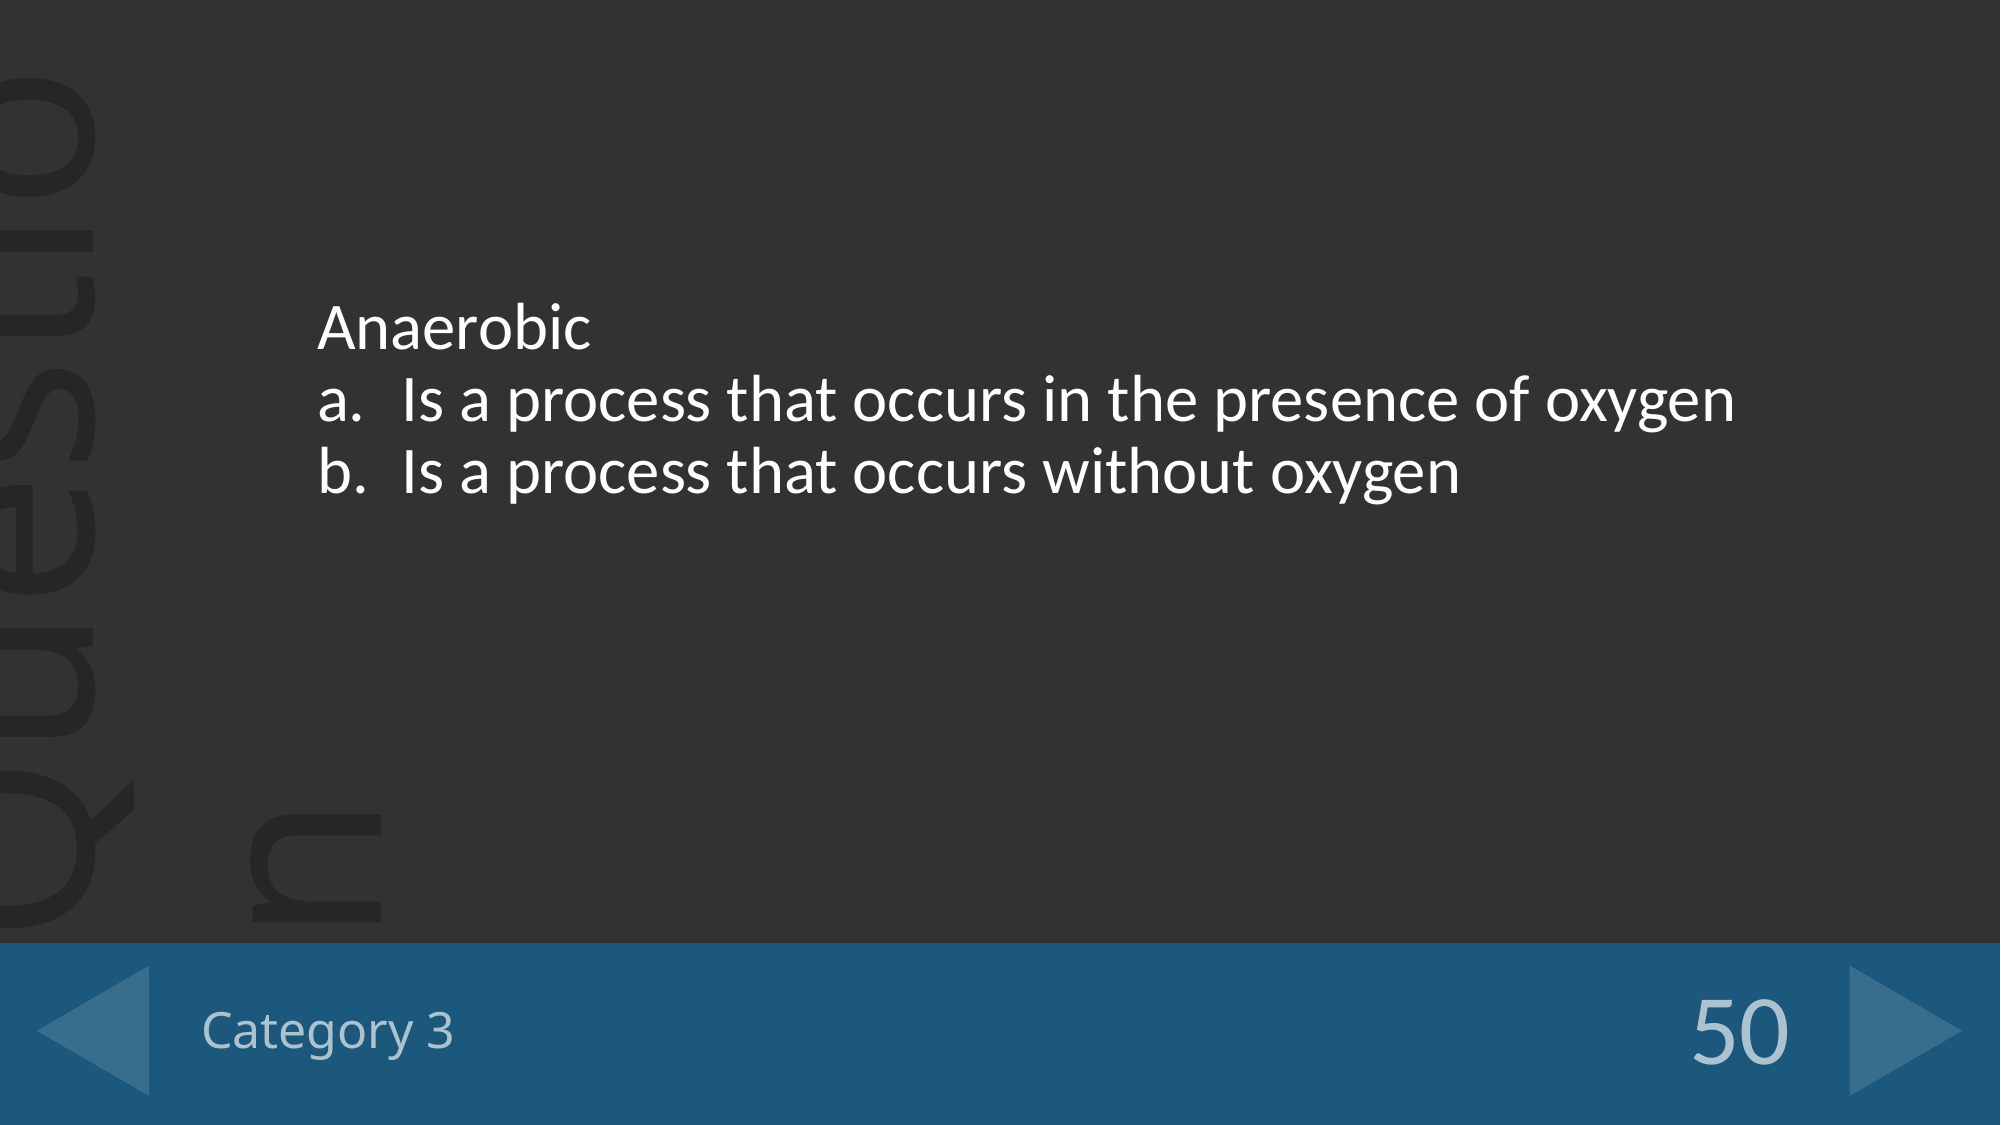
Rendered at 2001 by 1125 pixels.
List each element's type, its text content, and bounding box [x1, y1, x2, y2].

list Anaerobic Is a process that occurs in the presence of oxygen Is a process that occurs without oxygen [302, 307, 1760, 636]
list 50 [1494, 967, 1806, 1097]
title Category 3 [185, 967, 1494, 1097]
